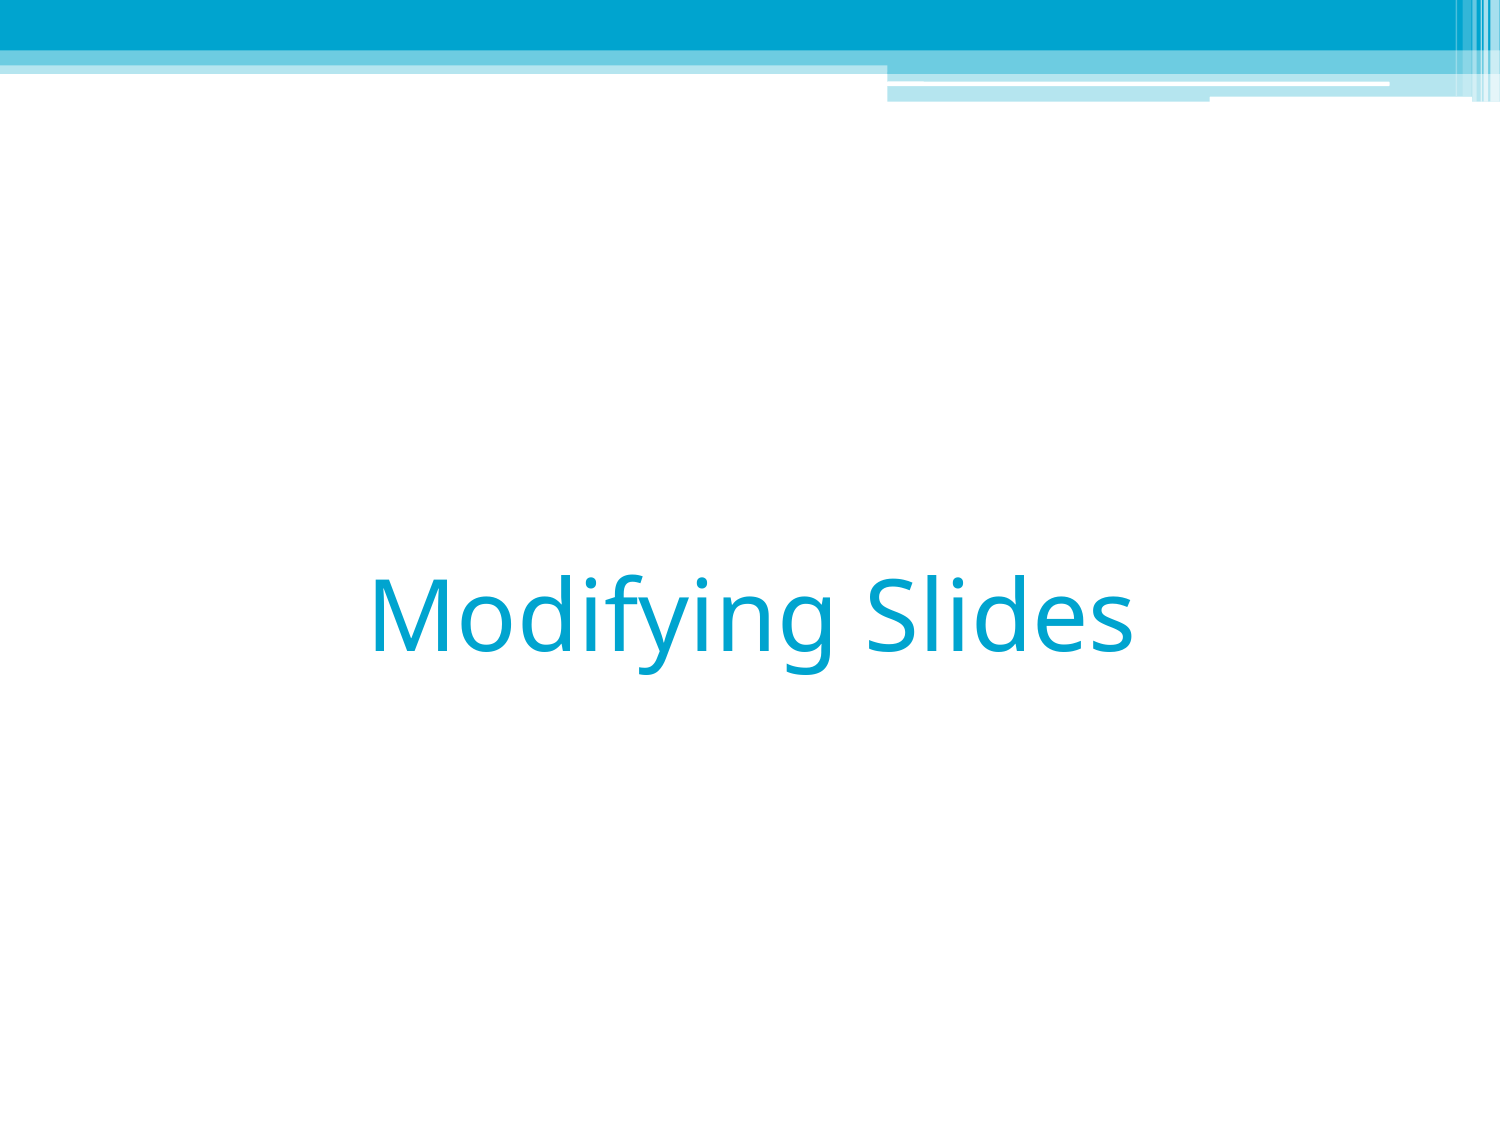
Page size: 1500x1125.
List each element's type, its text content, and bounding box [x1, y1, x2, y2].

list Modifying Slides [112, 487, 1388, 736]
